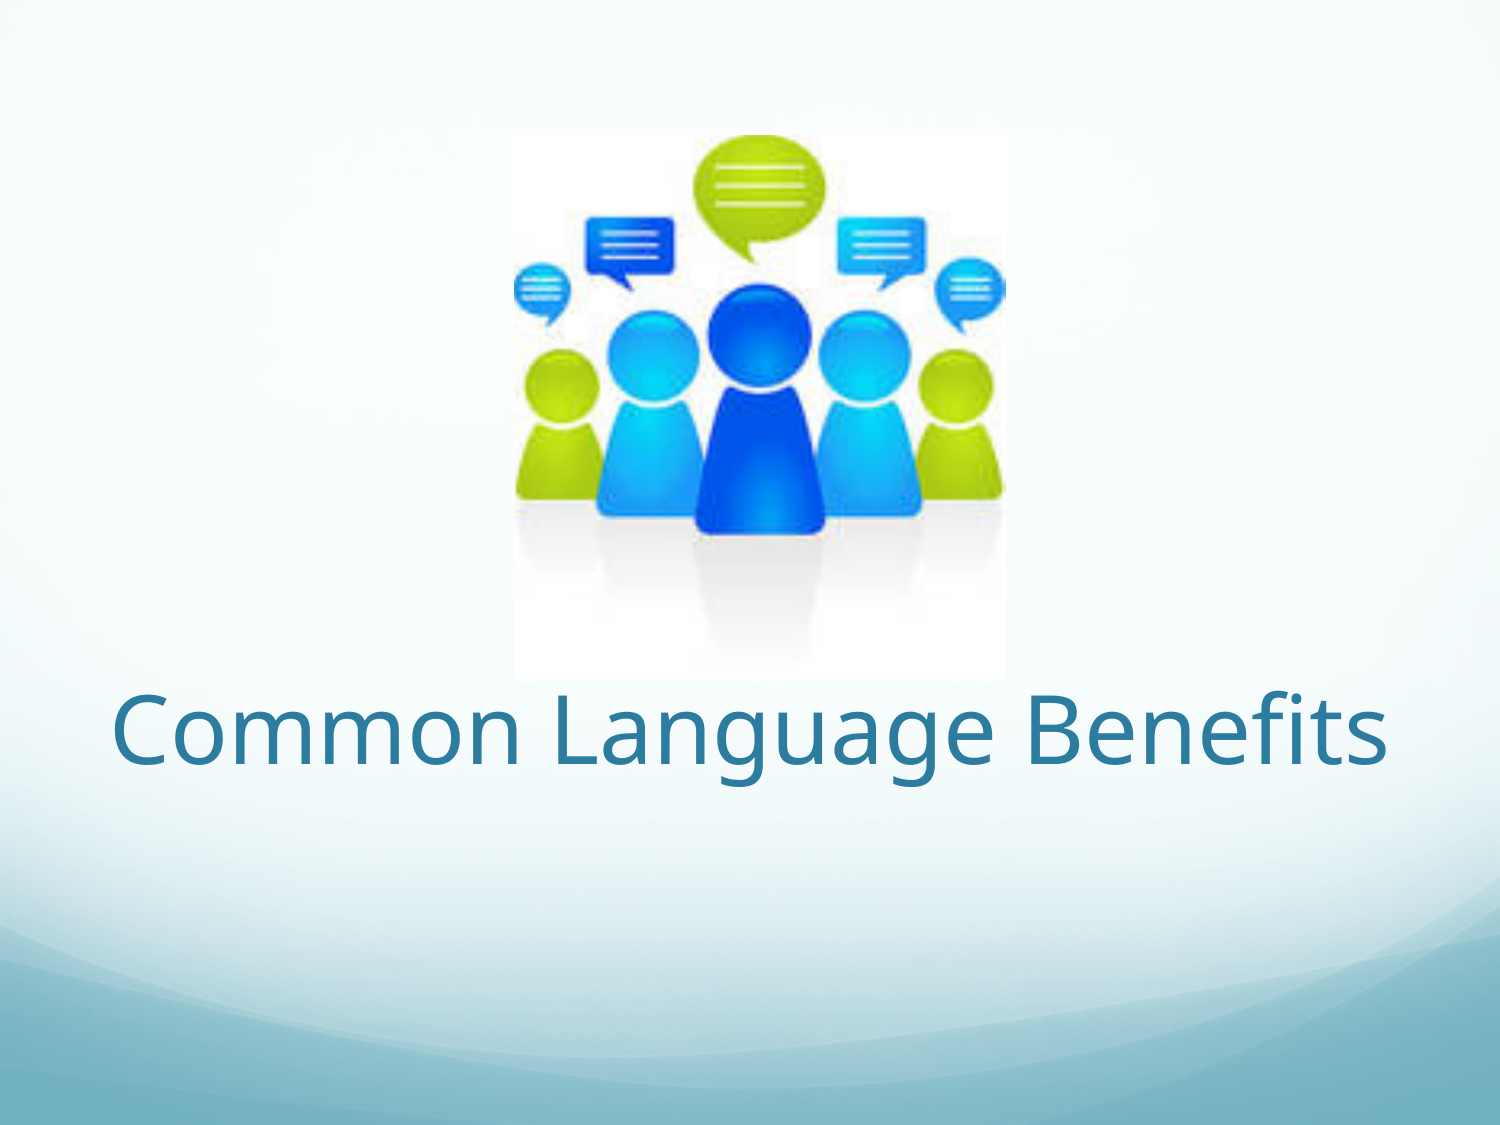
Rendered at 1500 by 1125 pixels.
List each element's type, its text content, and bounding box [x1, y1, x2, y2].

picture [514, 135, 1006, 682]
title Common Language Benefits [59, 549, 1441, 792]
